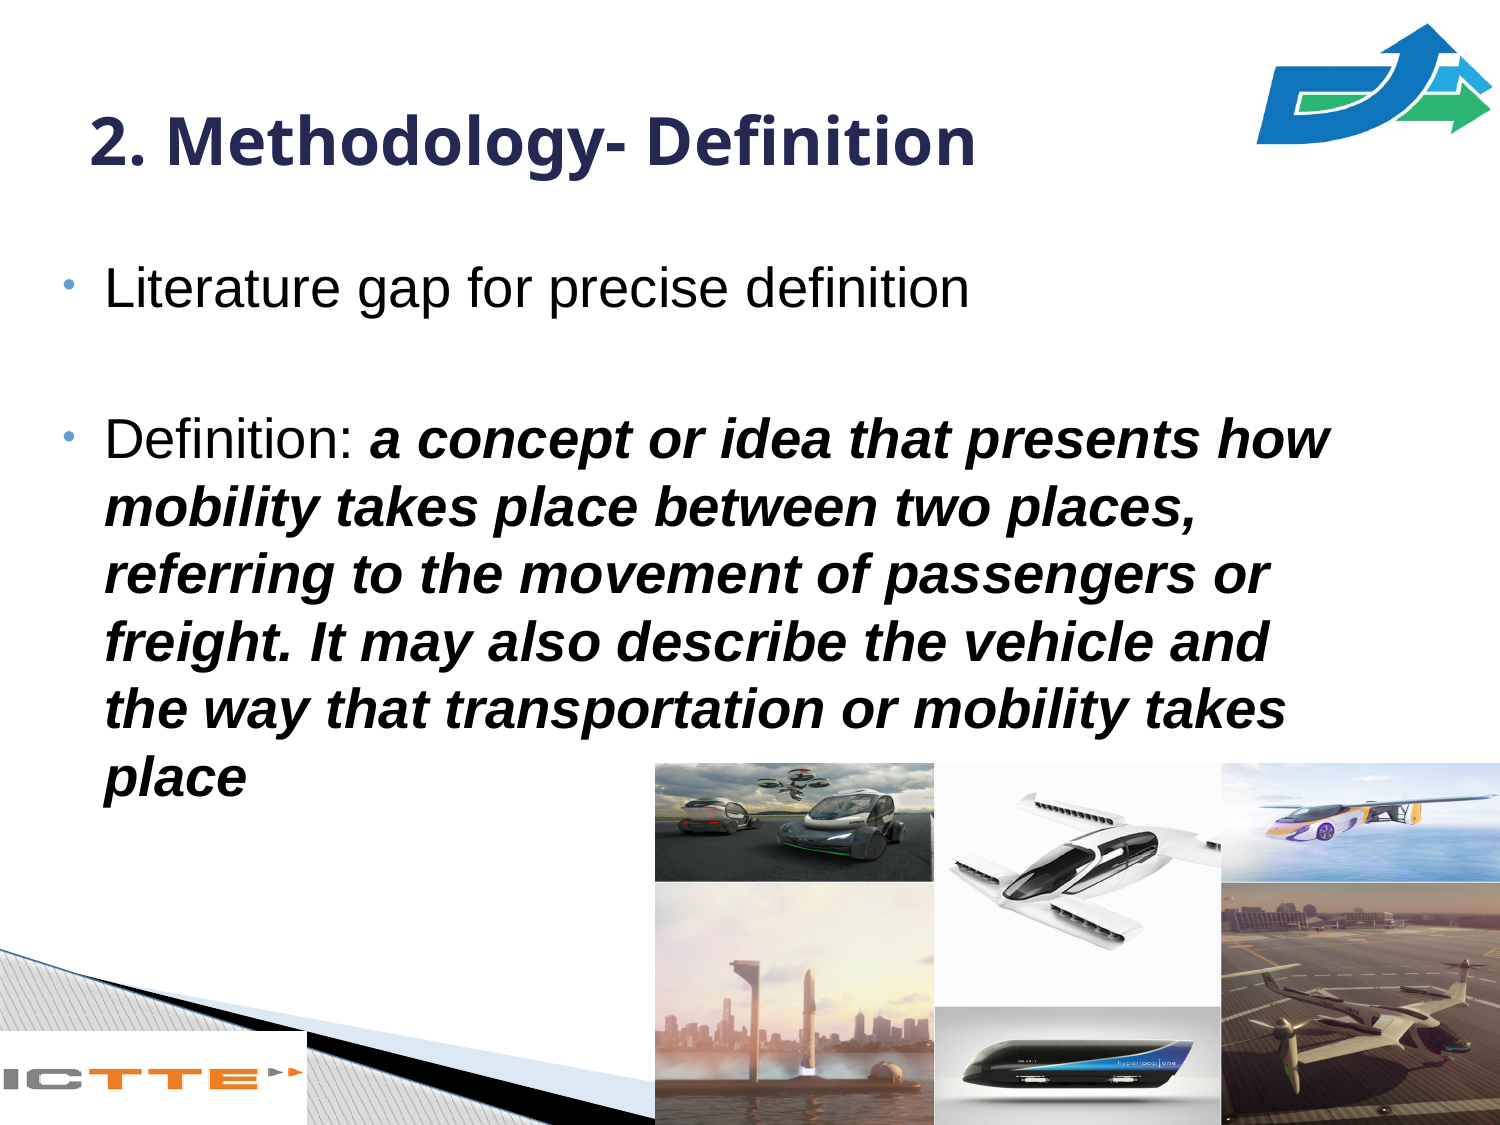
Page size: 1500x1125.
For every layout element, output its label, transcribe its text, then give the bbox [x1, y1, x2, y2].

picture [1246, 0, 1500, 173]
picture [655, 763, 1500, 1125]
title 2. Methodology- Definition [75, 45, 1093, 233]
picture [0, 1031, 307, 1125]
list Literature gap for precise definition Definition: a concept or idea that presents how mobility takes place between two places, referring to the movement of passengers or freight. It may also describe the vehicle and the way that transportation or mobility takes place [29, 243, 1380, 986]
